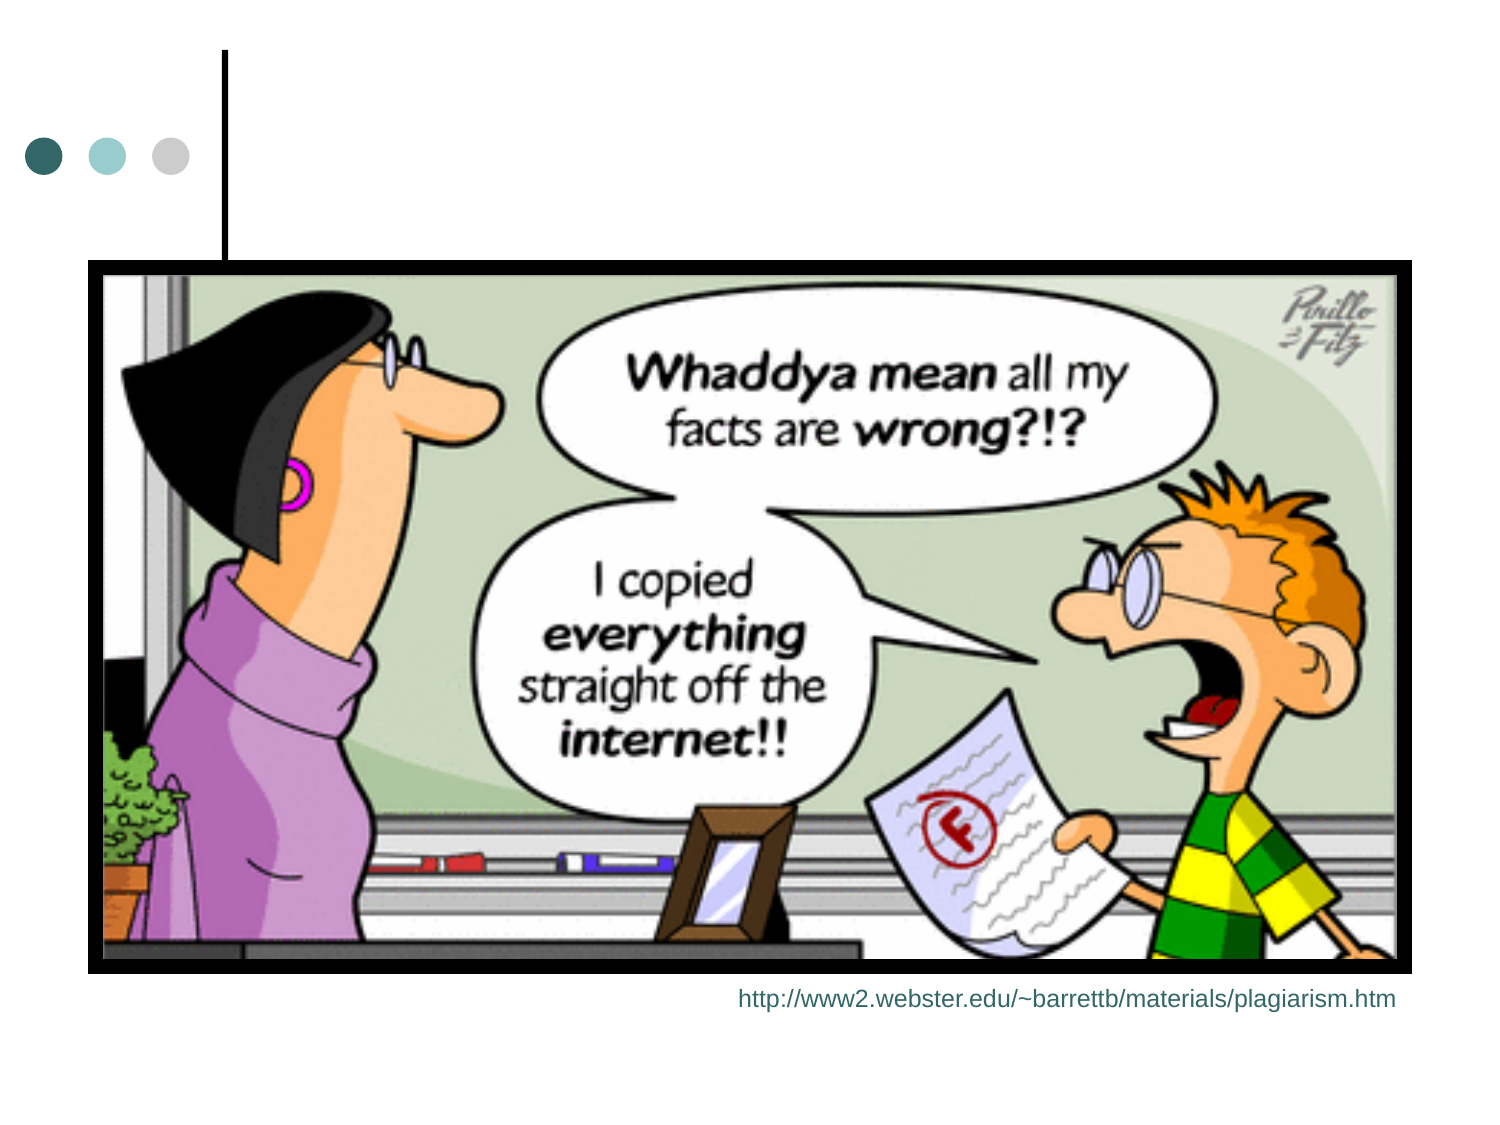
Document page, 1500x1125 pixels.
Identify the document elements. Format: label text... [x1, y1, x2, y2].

picture [102, 274, 1398, 960]
text_box http://www2.webster.edu/~barrettb/materials/plagiarism.htm [612, 974, 1413, 1050]
